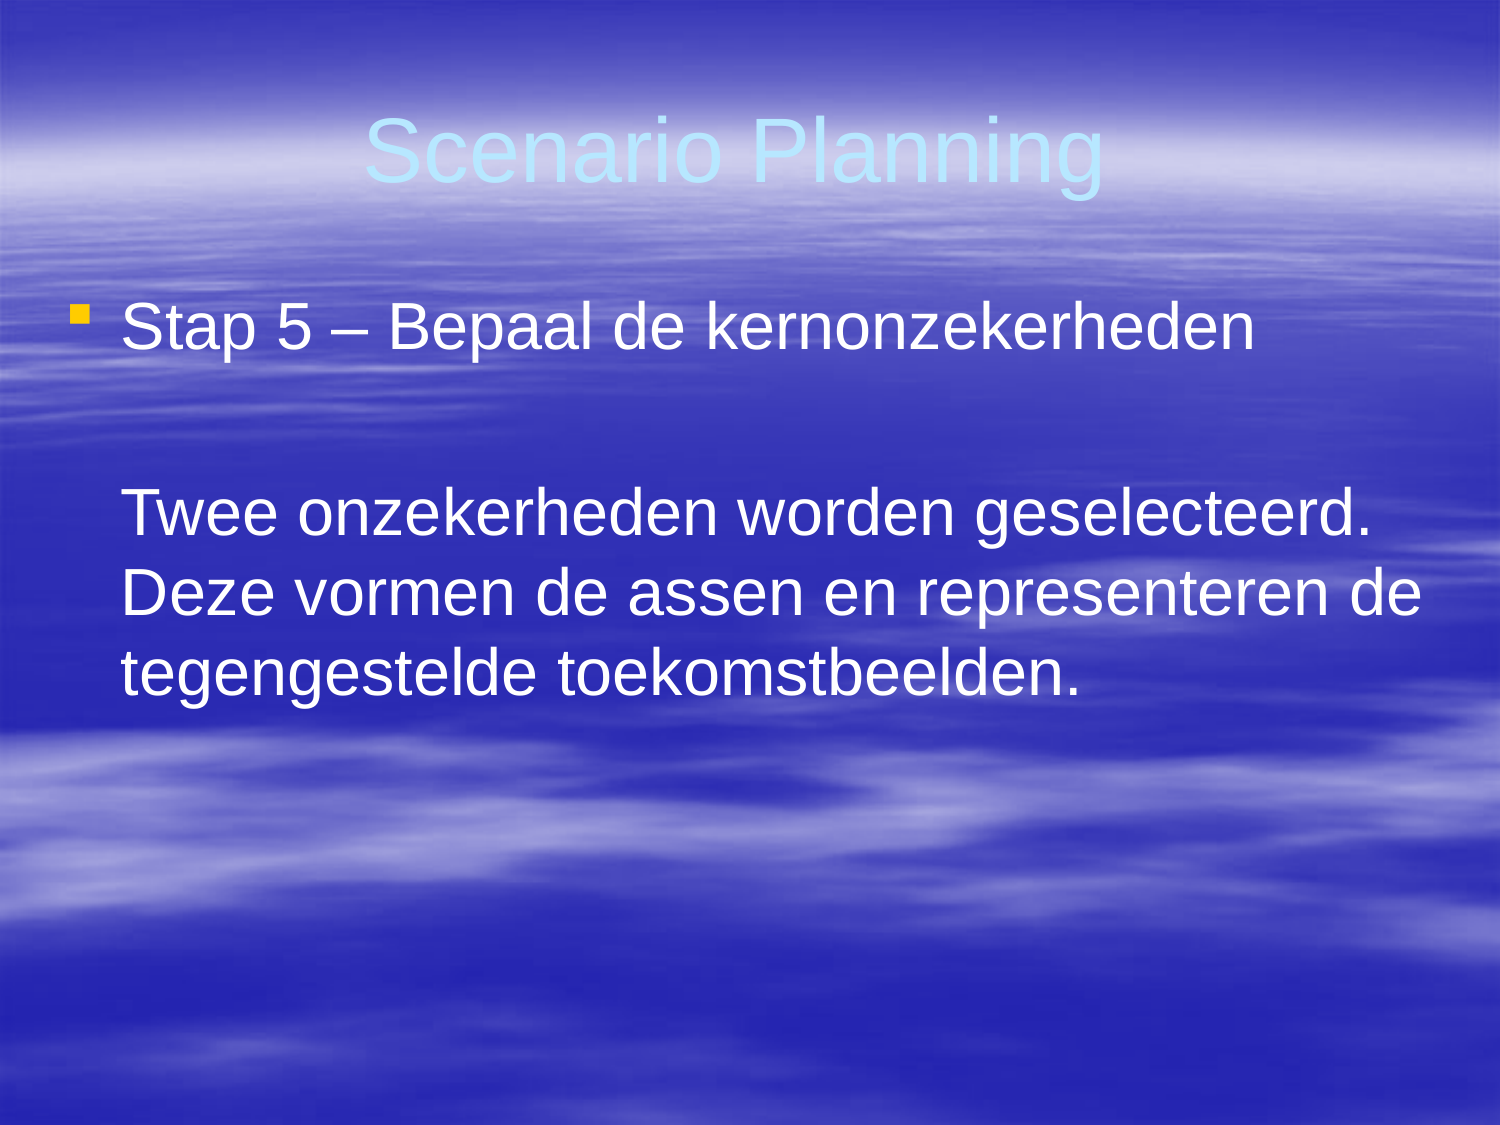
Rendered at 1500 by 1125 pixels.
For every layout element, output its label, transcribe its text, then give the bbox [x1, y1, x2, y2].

list Stap 5 – Bepaal de kernonzekerheden Twee onzekerheden worden geselecteerd. Deze vormen de assen en representeren de tegengestelde toekomstbeelden. [49, 275, 1500, 1001]
title Scenario Planning [49, 37, 1446, 255]
